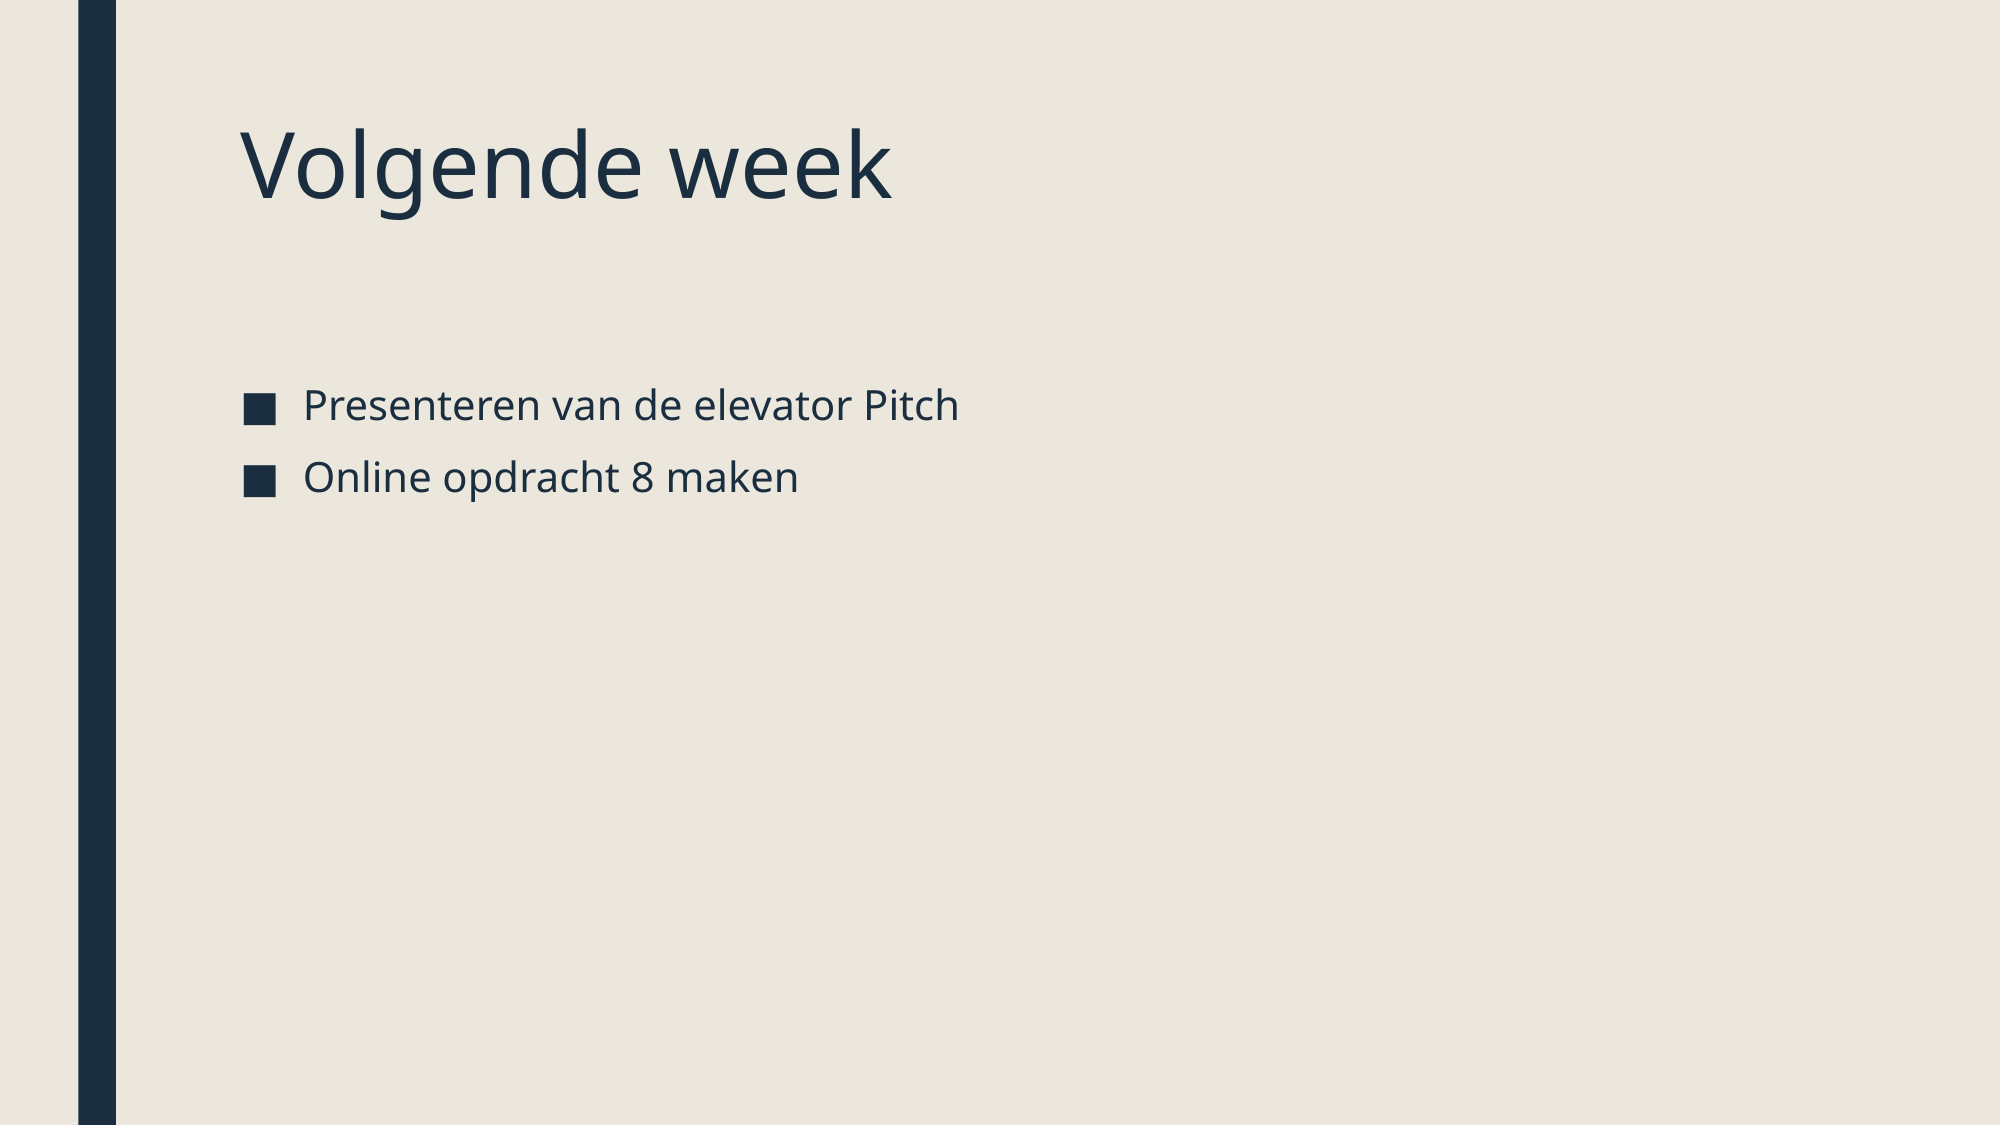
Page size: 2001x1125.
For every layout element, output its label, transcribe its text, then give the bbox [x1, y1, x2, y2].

title Volgende week [225, 112, 1800, 357]
list Presenteren van de elevator Pitch Online opdracht 8 maken [225, 375, 1800, 963]
